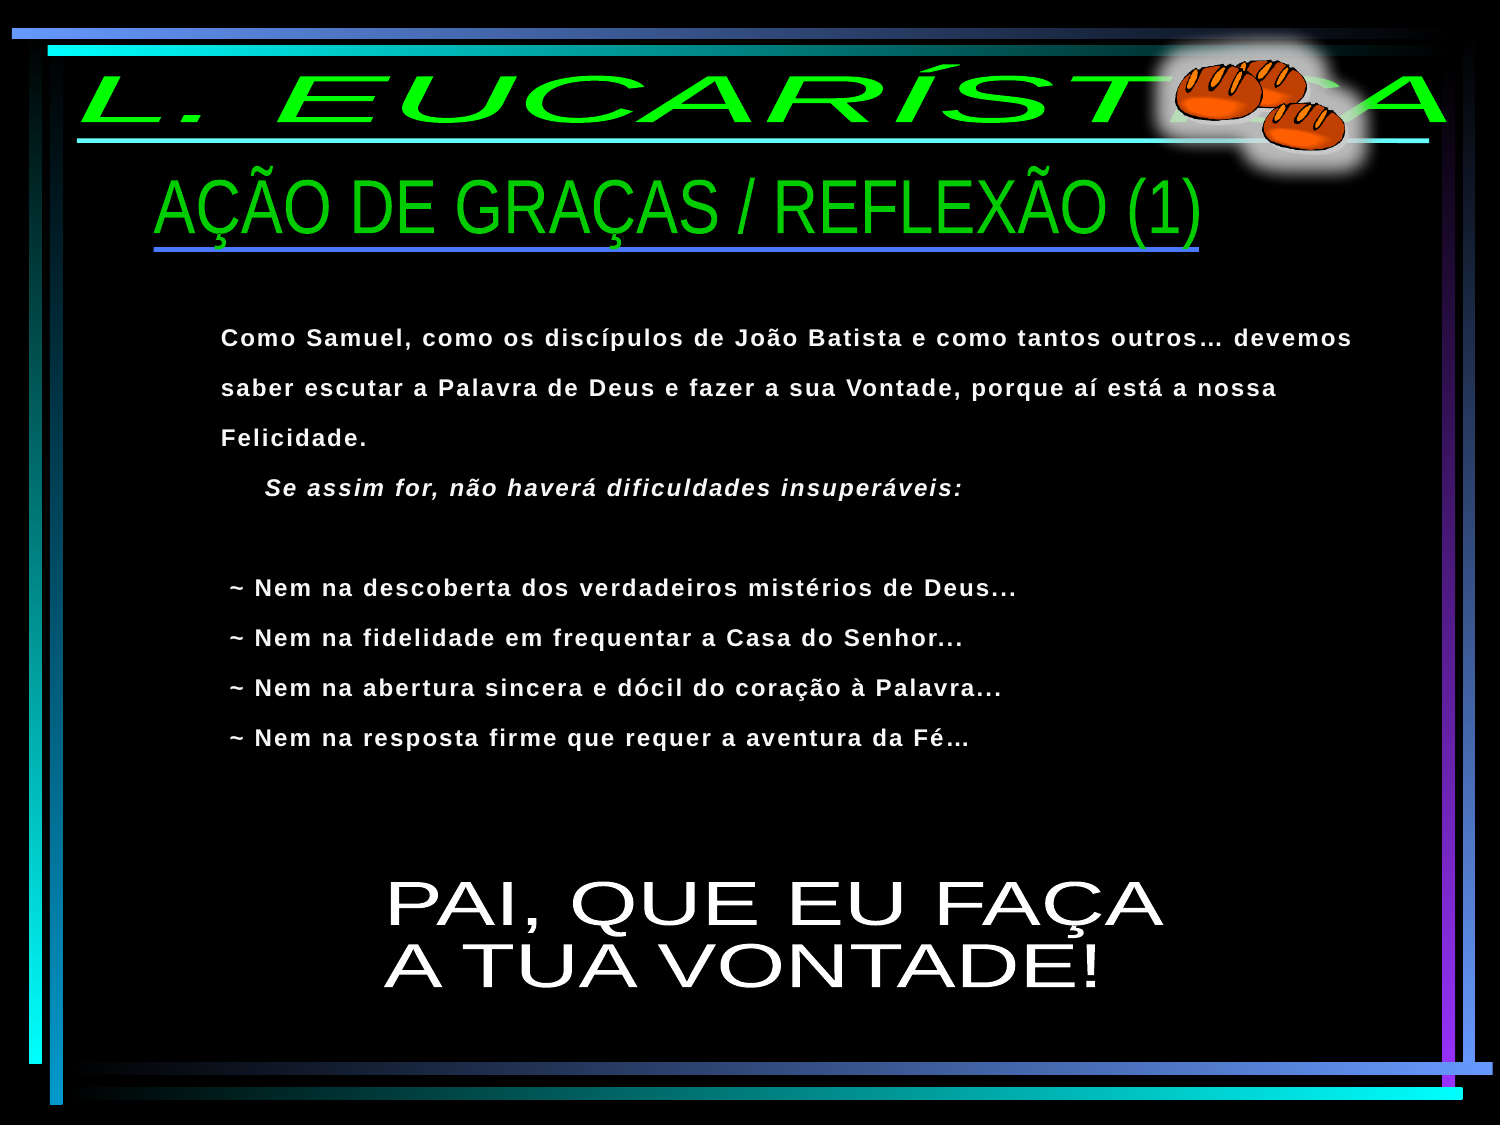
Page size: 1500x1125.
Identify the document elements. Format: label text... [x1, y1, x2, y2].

text_box Como Samuel, como os discípulos de João Batista e como tantos outros… devemos saber escutar a Palavra de Deus e fazer a sua Vontade, porque aí está a nossa Felicidade. Se assim for, não haverá dificuldades insuperáveis: ~ Nem na descoberta dos verdadeiros mistérios de Deus... ~ Nem na fidelidade em frequentar a Casa do Senhor... ~ Nem na abertura sincera e dócil do coração à Palavra... ~ Nem na resposta firme que requer a aventura da Fé… [55, 310, 1450, 776]
picture [1151, 54, 1349, 162]
